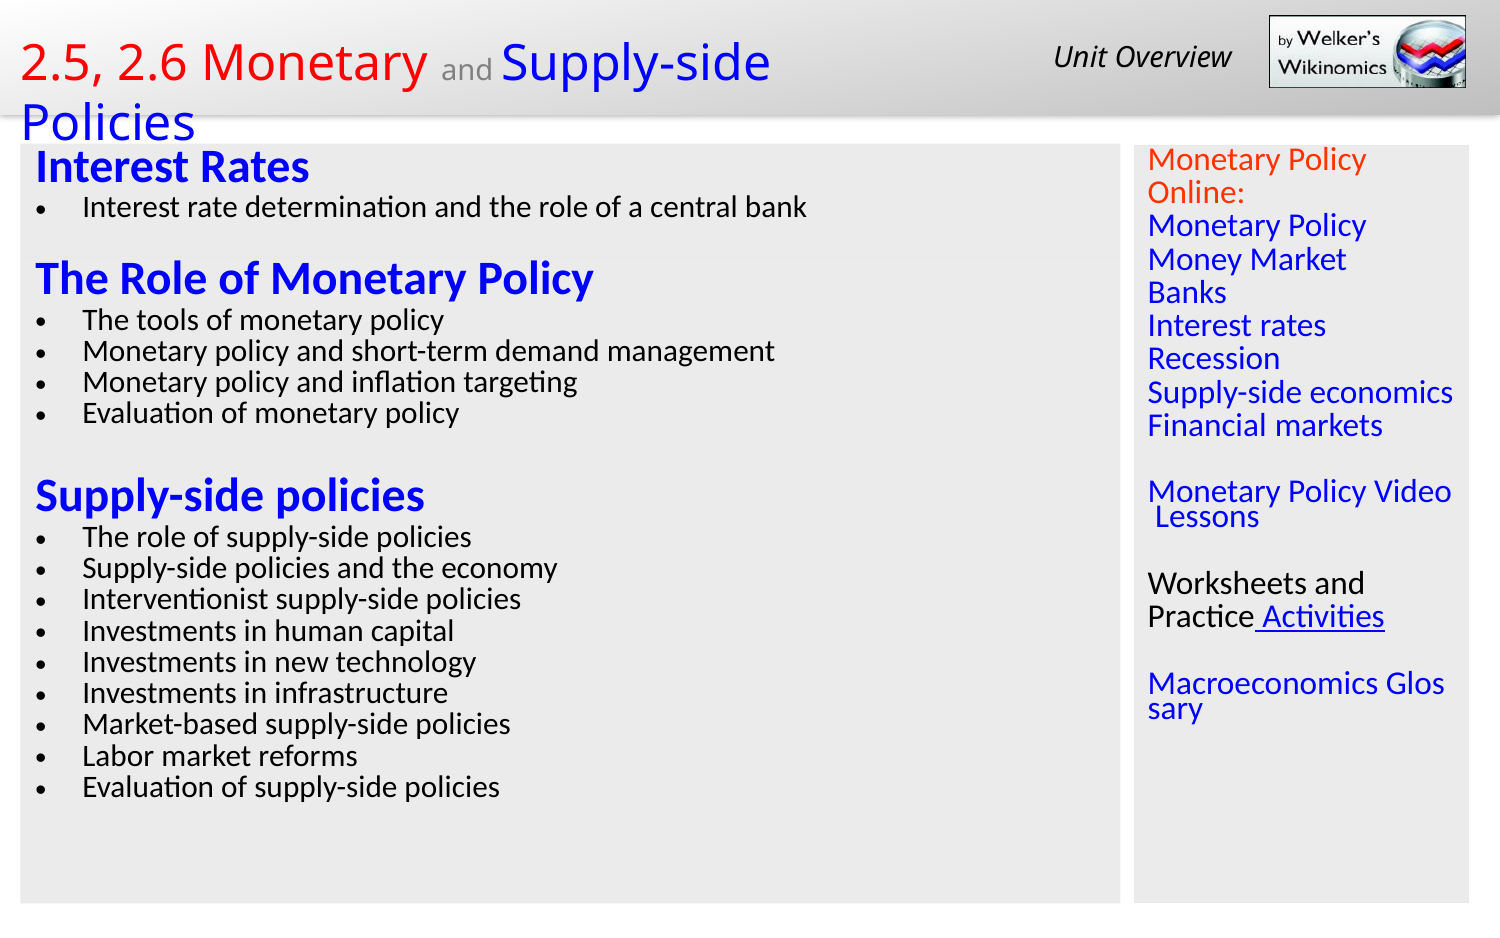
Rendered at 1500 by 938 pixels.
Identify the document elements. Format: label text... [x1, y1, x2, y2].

table_cell Supply-side policies The role of supply-side policies Supply-side policies and the economy Interventionist supply-side policies Investments in human capital Investments in new technology Investments in infrastructure Market-based supply-side policies Labor market reforms Evaluation of supply-side policies [20, 473, 1120, 903]
table_header Monetary Policy Online: Monetary Policy Money Market Banks Interest rates Recession Supply-side economics Financial markets Monetary Policy Video Lessons Worksheets and Practice Activities Macroeconomics Glossary [1134, 145, 1469, 903]
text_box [0, 0, 1500, 115]
table_cell The Role of Monetary Policy The tools of monetary policy Monetary policy and short-term demand management Monetary policy and inflation targeting Evaluation of monetary policy [20, 256, 1120, 473]
table_header Interest Rates Interest rate determination and the role of a central bank [20, 144, 1120, 256]
